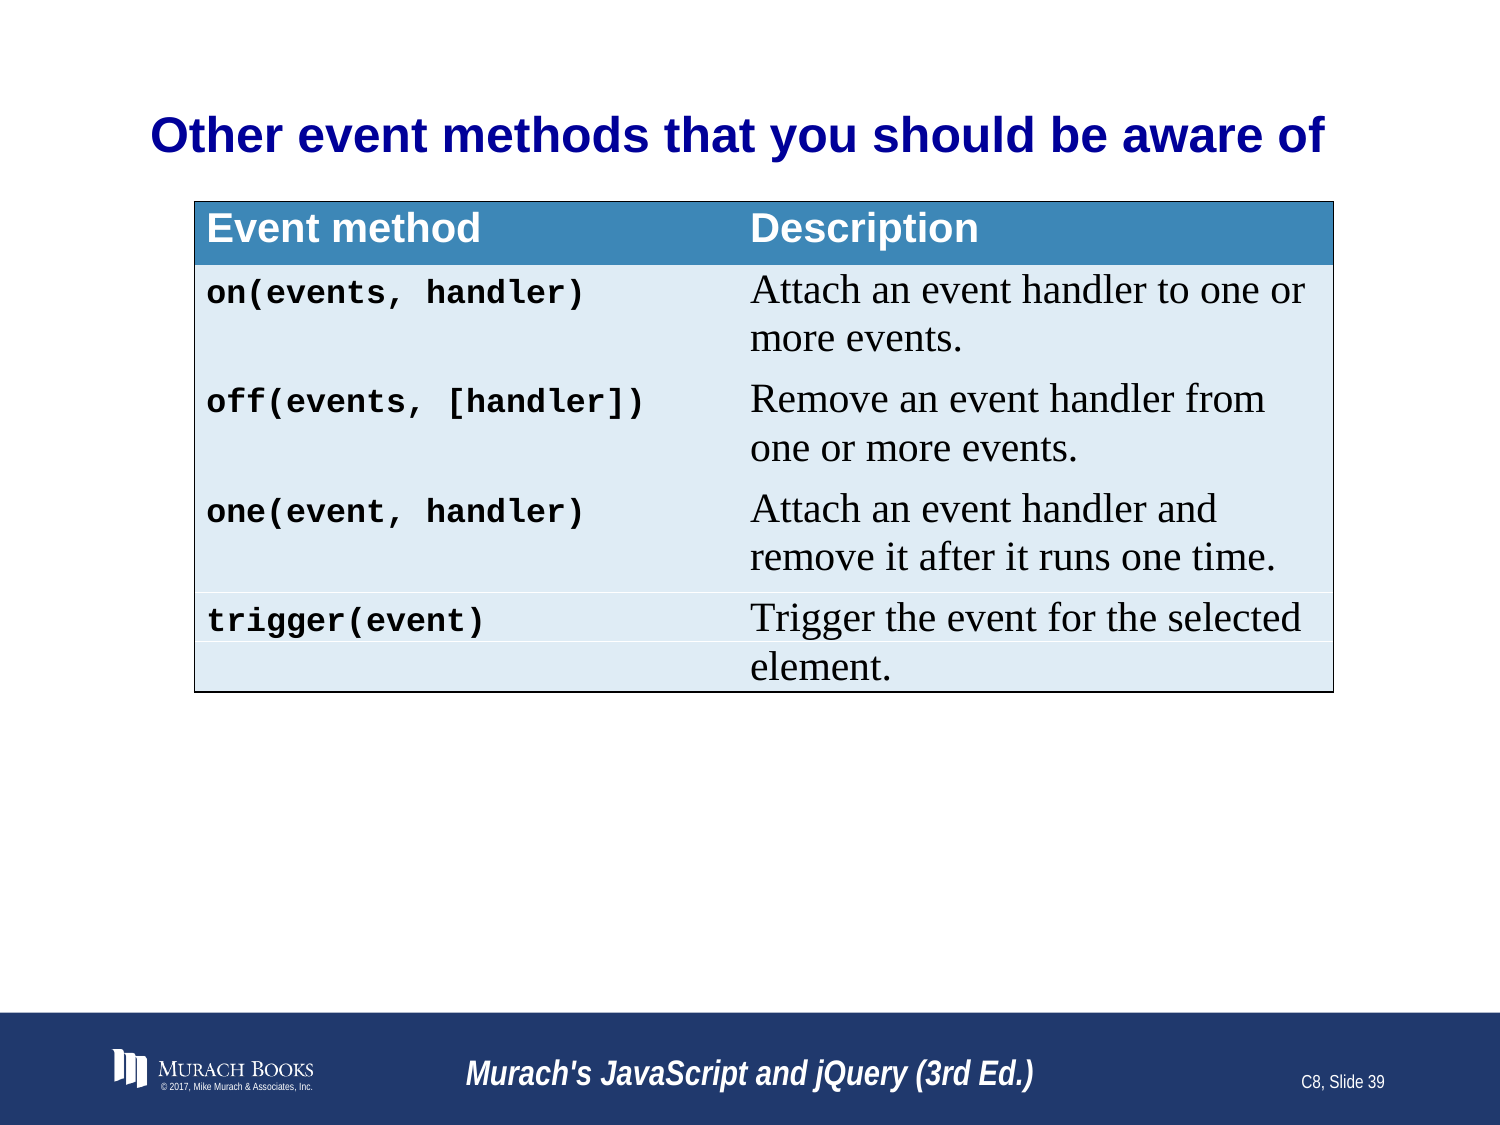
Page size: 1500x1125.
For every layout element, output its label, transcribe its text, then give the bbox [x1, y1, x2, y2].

slide_number C8, Slide 39 [1087, 1025, 1400, 1100]
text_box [149, 188, 1350, 705]
footer © 2017, Mike Murach & Associates, Inc. [12, 1025, 463, 1100]
slide_number Murach's JavaScript and jQuery (3rd Ed.) [463, 1025, 1050, 1100]
title Other event methods that you should be aware of [150, 102, 1350, 164]
